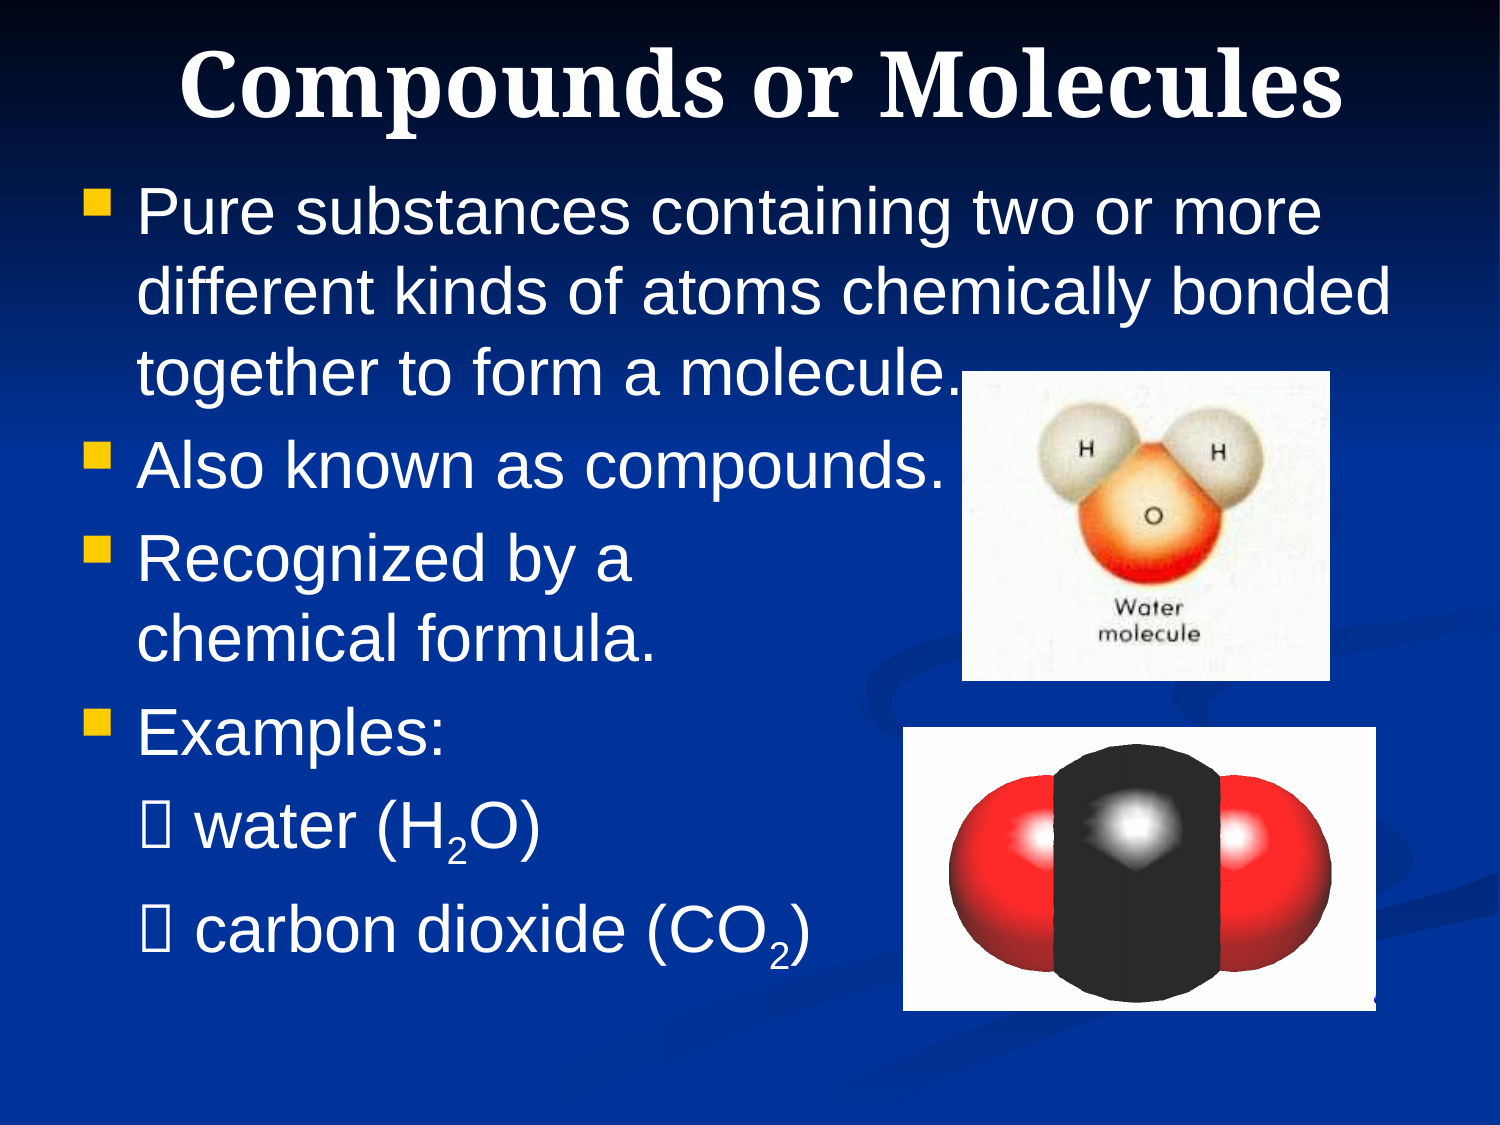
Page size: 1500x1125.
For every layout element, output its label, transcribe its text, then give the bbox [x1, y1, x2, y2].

title Compounds or Molecules [76, 0, 1448, 162]
list Pure substances containing two or more different kinds of atoms chemically bonded together to form a molecule. Also known as compounds. Recognized by a chemical formula. Examples:  water (H2O)  carbon dioxide (CO2) [64, 160, 1416, 1125]
picture [962, 370, 1330, 681]
picture [903, 727, 1377, 1011]
